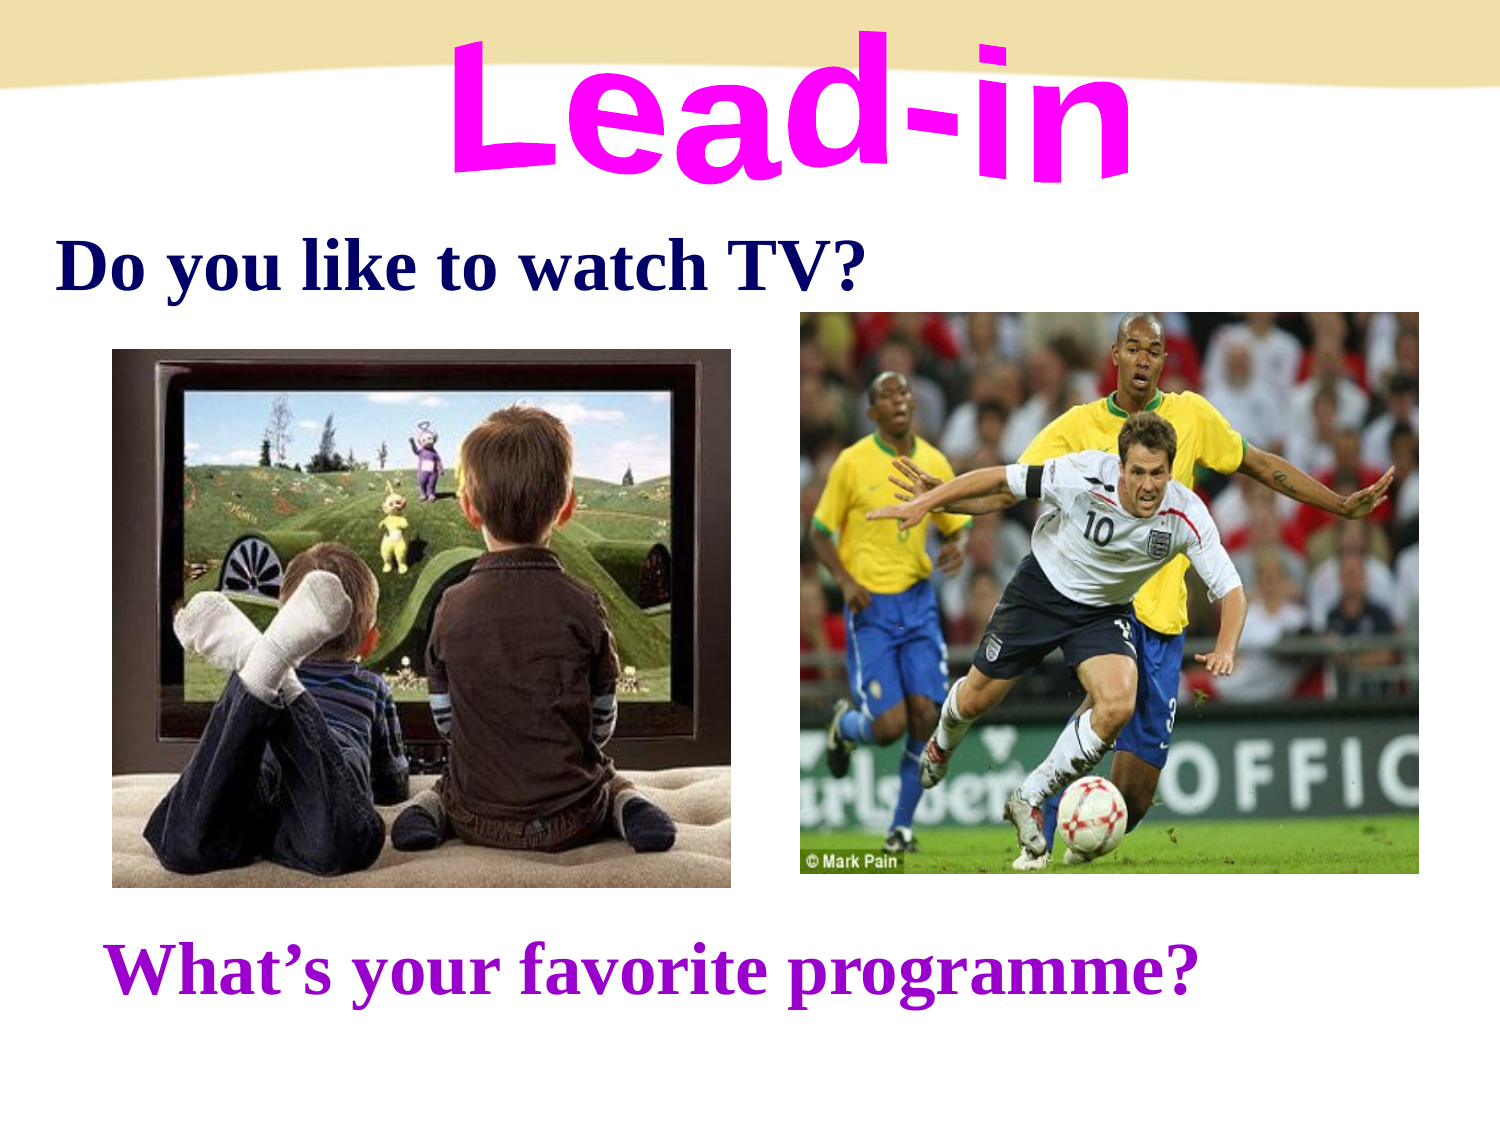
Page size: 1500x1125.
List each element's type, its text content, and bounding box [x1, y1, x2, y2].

text_box Do you like to watch TV? [41, 207, 1279, 313]
text_box What’s your favorite programme? [87, 912, 1246, 1018]
picture [0, 0, 1500, 1125]
